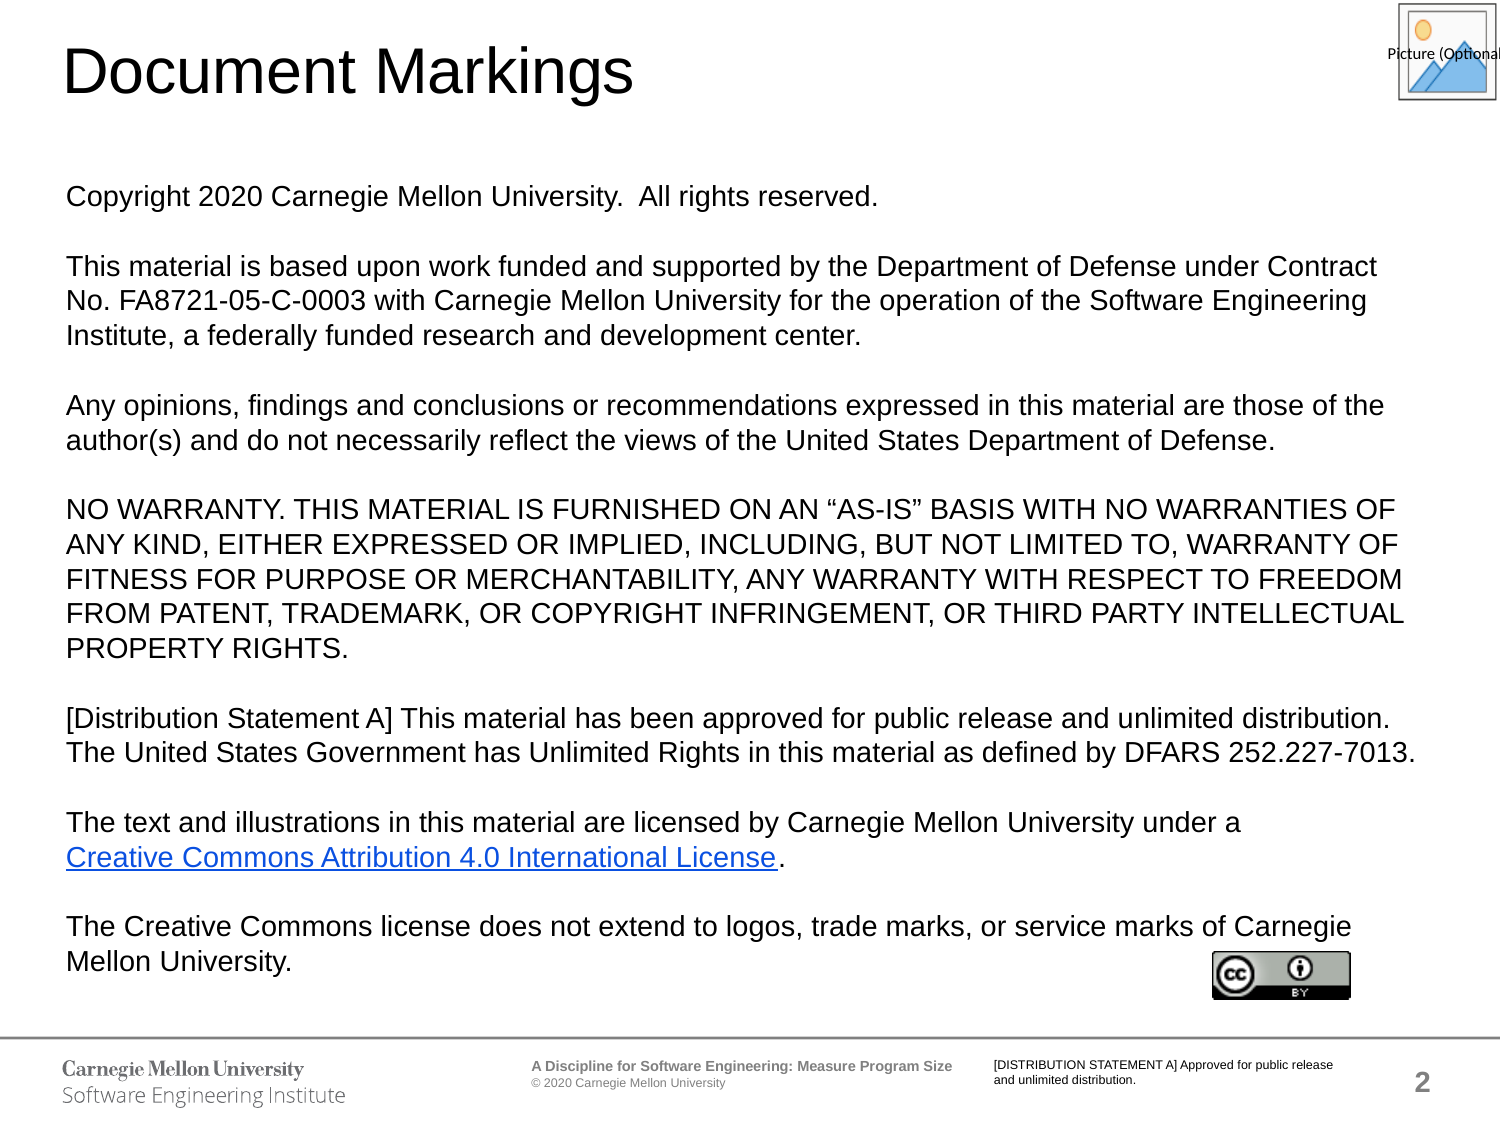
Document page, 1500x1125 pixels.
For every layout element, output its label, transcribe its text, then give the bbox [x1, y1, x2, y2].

list Copyright 2020 Carnegie Mellon University. All rights reserved. This material is based upon work funded and supported by the Department of Defense under Contract No. FA8721-05-C-0003 with Carnegie Mellon University for the operation of the Software Engineering Institute, a federally funded research and development center. Any opinions, findings and conclusions or recommendations expressed in this material are those of the author(s) and do not necessarily reflect the views of the United States Department of Defense. NO WARRANTY. THIS MATERIAL IS FURNISHED ON AN “AS-IS” BASIS WITH NO WARRANTIES OF ANY KIND, EITHER EXPRESSED OR IMPLIED, INCLUDING, BUT NOT LIMITED TO, WARRANTY OF FITNESS FOR PURPOSE OR MERCHANTABILITY, ANY WARRANTY WITH RESPECT TO FREEDOM FROM PATENT, TRADEMARK, OR COPYRIGHT INFRINGEMENT, OR THIRD PARTY INTELLECTUAL PROPERTY RIGHTS. [Distribution Statement A] This material has been approved for public release and unlimited distribution. The United States Government has Unlimited Rights in this material as defined by DFARS 252.227-7013. The text and illustrations in this material are licensed by Carnegie Mellon University under a Creative Commons Attribution 4.0 International License. The Creative Commons license does not extend to logos, trade marks, or service marks of Carnegie Mellon University. [65, 177, 1431, 1000]
picture [1212, 951, 1351, 1000]
title Document Markings [62, 91, 1338, 182]
text_box [0, 0, 1394, 91]
picture [1394, 0, 1500, 105]
